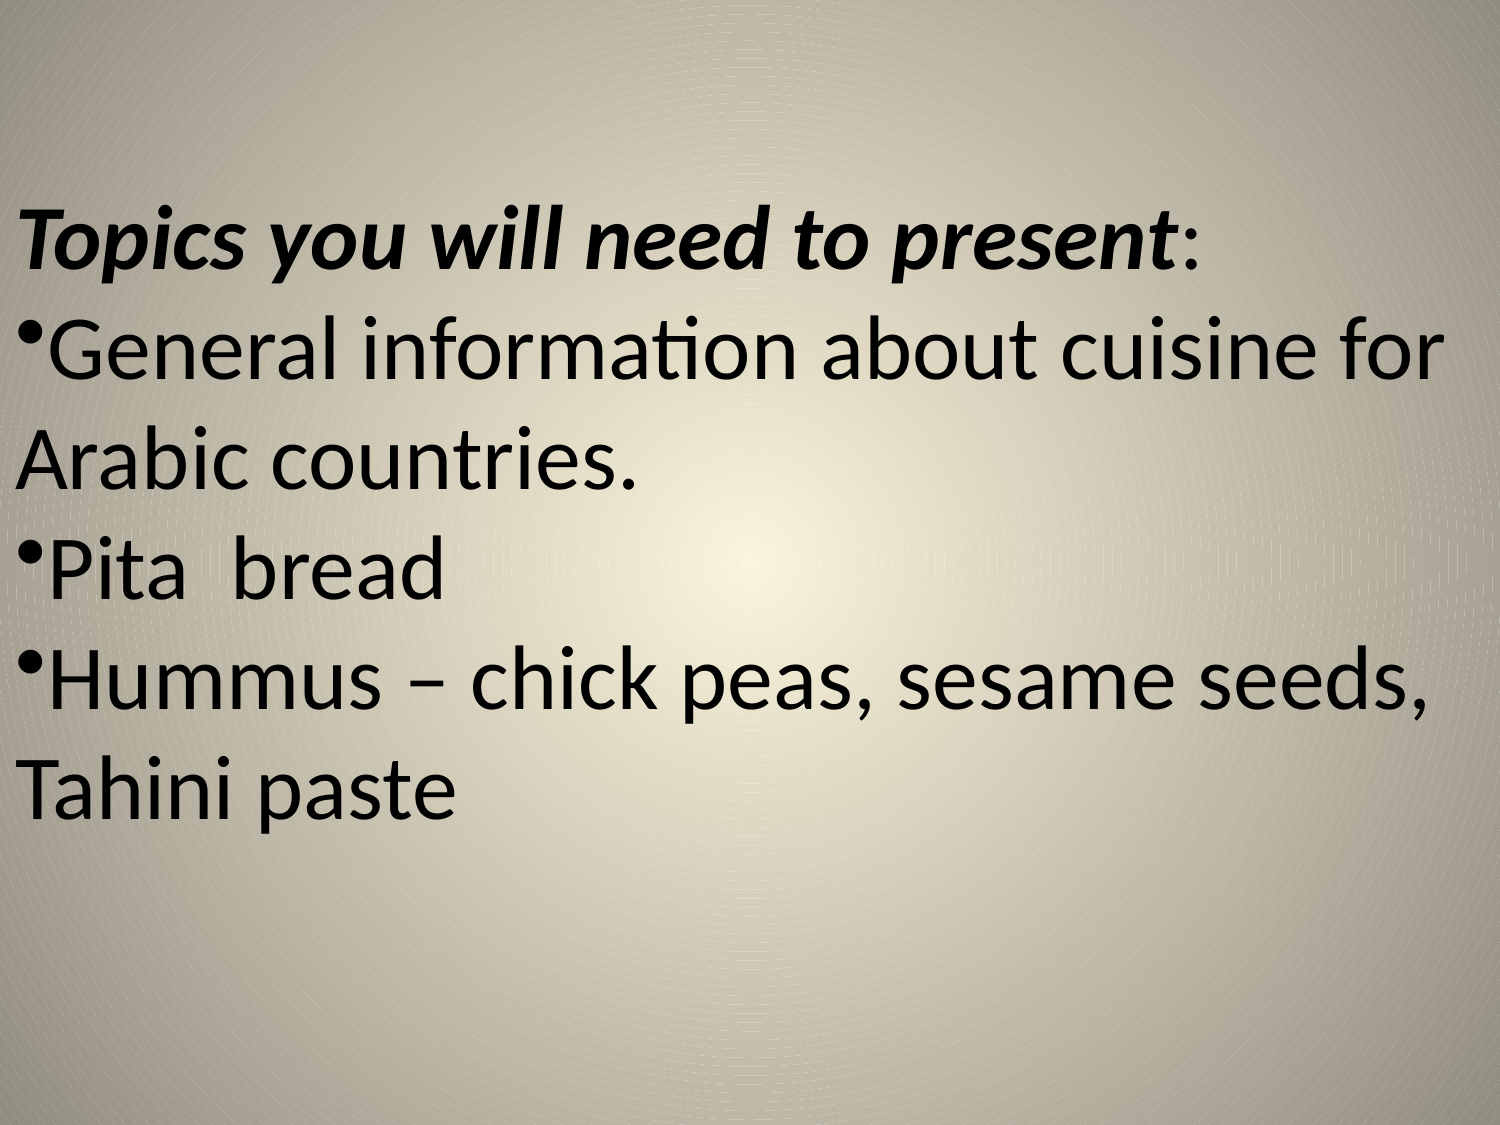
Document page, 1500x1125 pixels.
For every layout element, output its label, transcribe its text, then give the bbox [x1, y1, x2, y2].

text_box Topics you will need to present: General information about cuisine for Arabic countries. Pita bread Hummus – chick peas, sesame seeds, Tahini paste [0, 170, 1500, 846]
